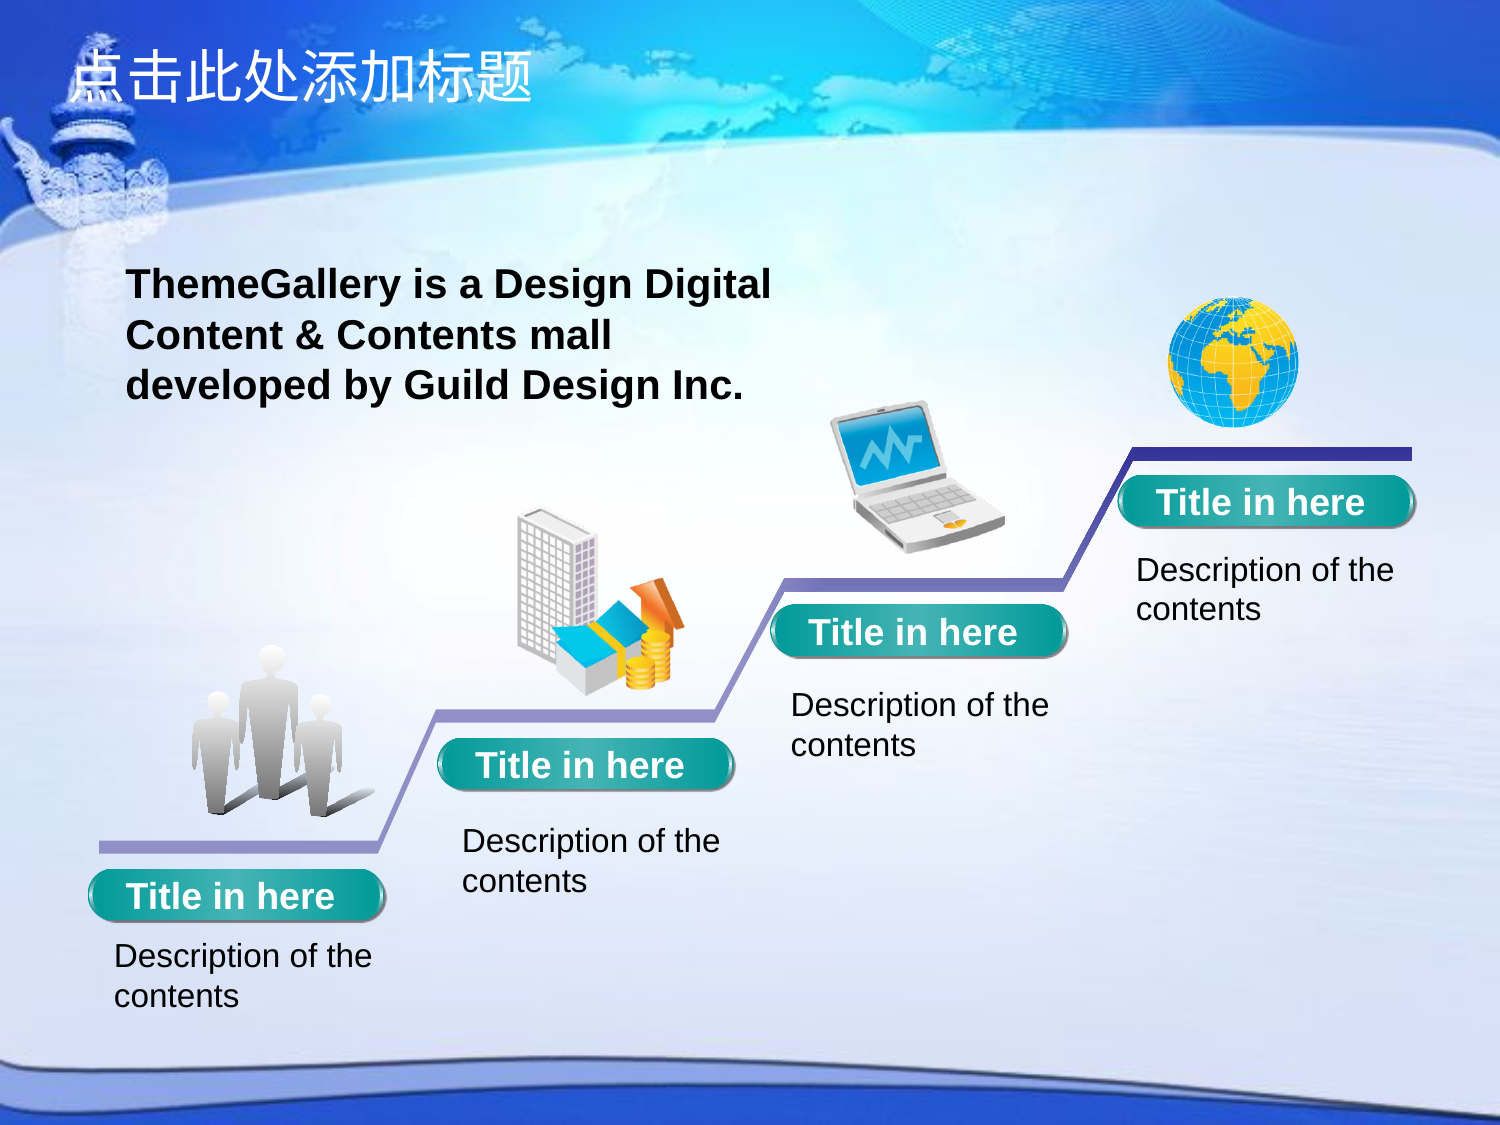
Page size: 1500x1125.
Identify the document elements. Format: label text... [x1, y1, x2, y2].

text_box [86, 249, 1415, 1023]
text_box 点击此处添加标题 [53, 33, 845, 118]
picture [0, 0, 1500, 1125]
